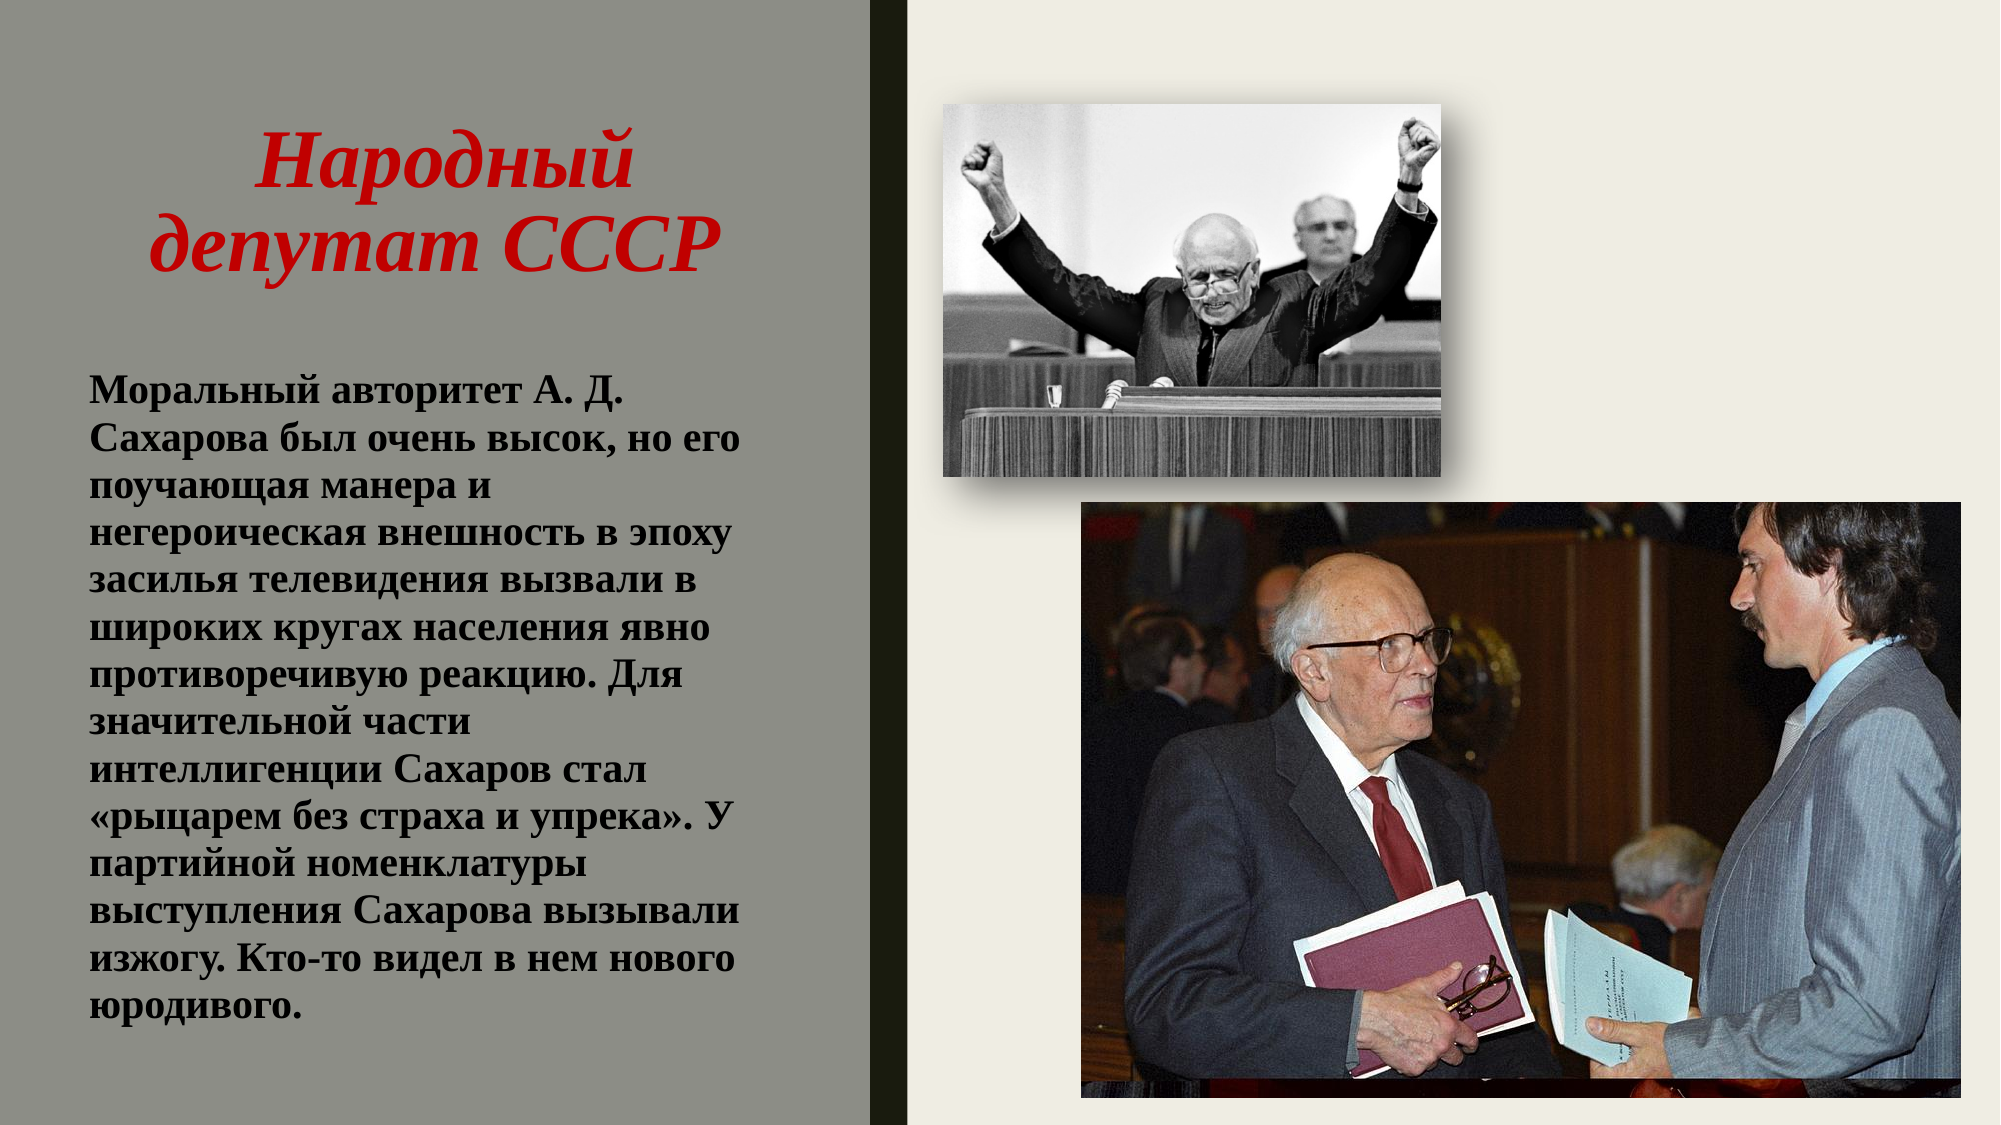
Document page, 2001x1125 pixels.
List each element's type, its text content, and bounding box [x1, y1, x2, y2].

list Моральный авторитет А. Д. Сахарова был очень высок, но его поучающая манера и негероическая внешность в эпоху засилья телевидения вызвали в широких кругах населения явно противоречивую реакцию. Для значительной части интеллигенции Сахаров стал «рыцарем без страха и упрека». У партийной номенклатуры выступления Сахарова вызывали изжогу. Кто-то видел в нем нового юродивого. [74, 358, 788, 1038]
title Народный депутат СССР [118, 112, 752, 358]
picture [1081, 502, 1961, 1098]
picture [943, 104, 1441, 478]
